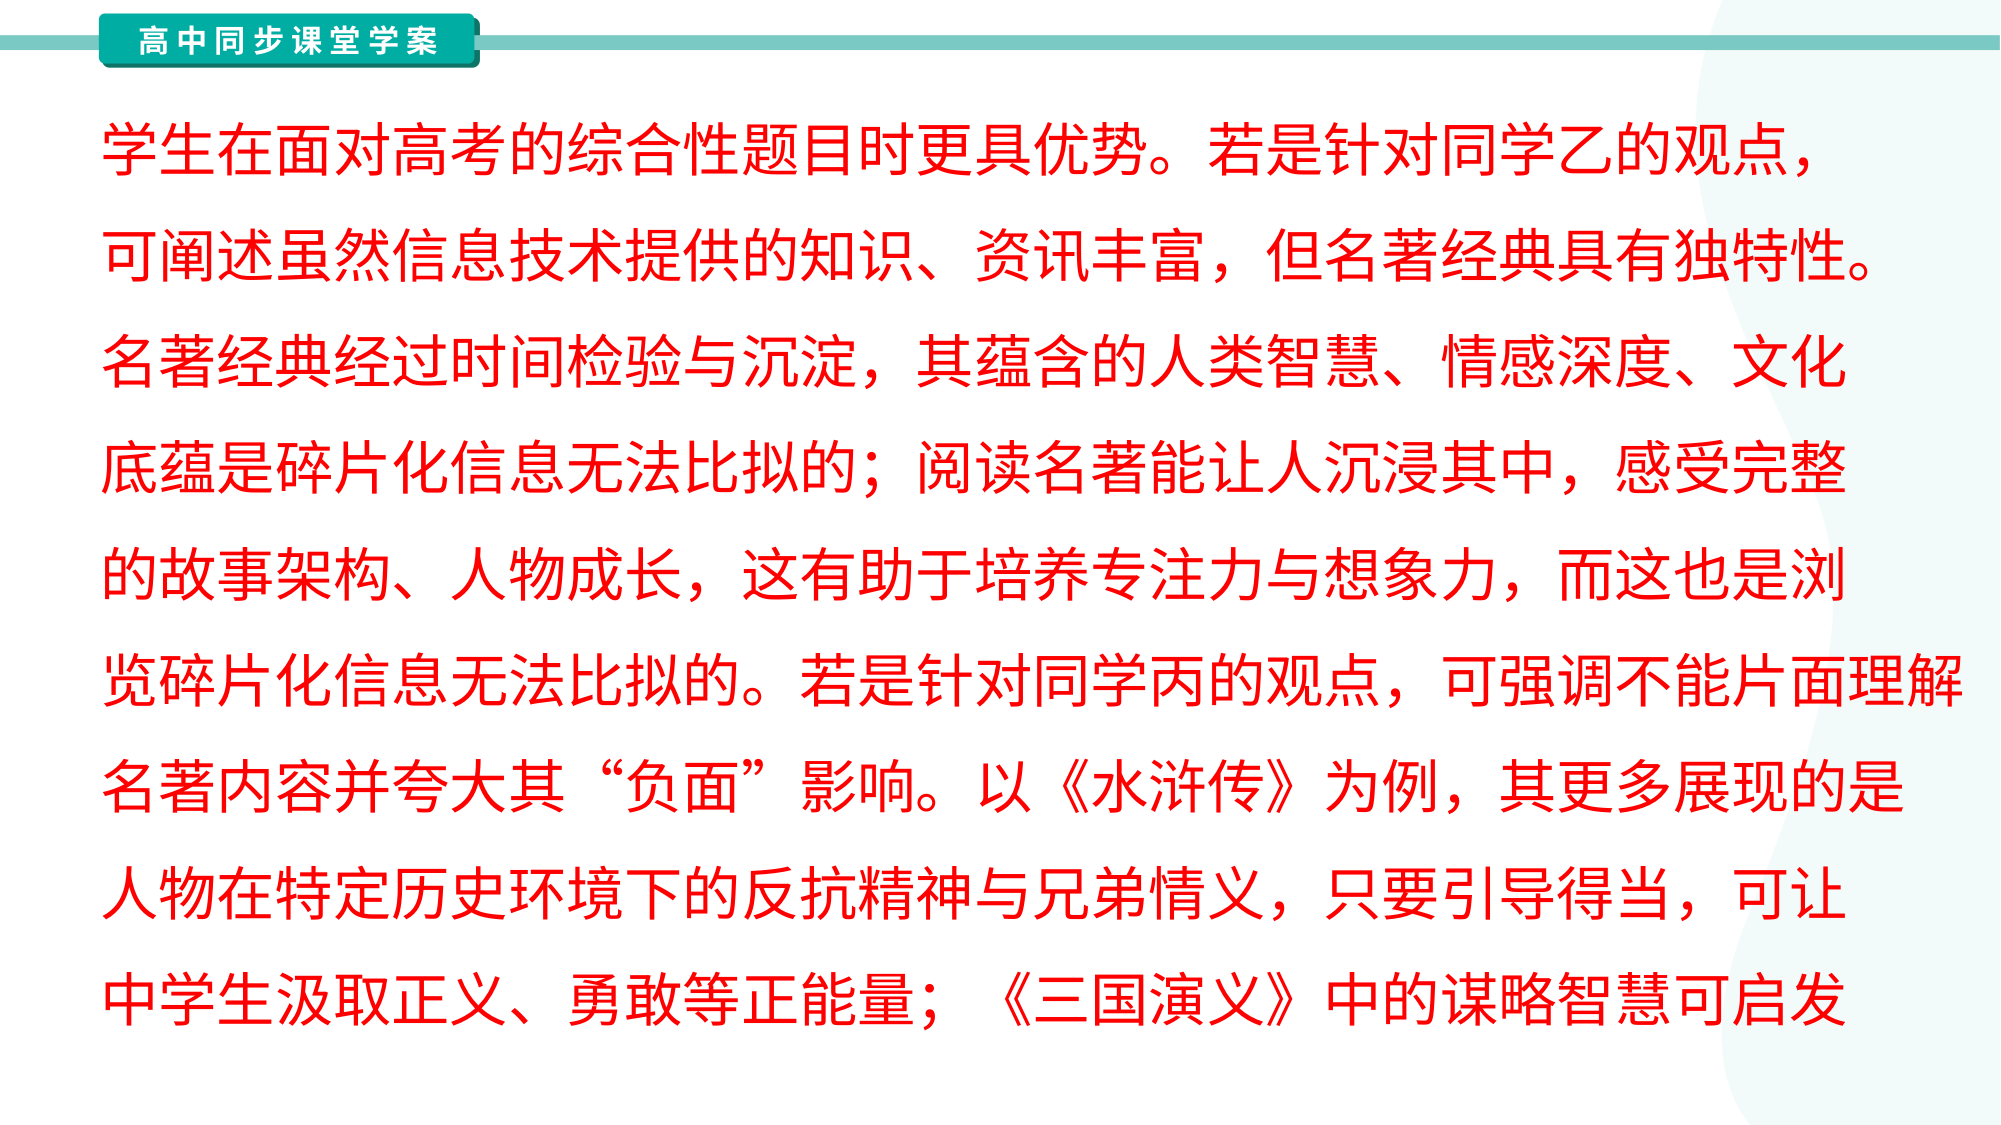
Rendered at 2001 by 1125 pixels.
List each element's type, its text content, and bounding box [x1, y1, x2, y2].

picture [0, 0, 2000, 1125]
text_box 学生在面对高考的综合性题目时更具优势。若是针对同学乙的观点， 可阐述虽然信息技术提供的知识、资讯丰富，但名著经典具有独特性。 名著经典经过时间检验与沉淀，其蕴含的人类智慧、情感深度、文化 底蕴是碎片化信息无法比拟的；阅读名著能让人沉浸其中，感受完整 的故事架构、人物成长，这有助于培养专注力与想象力，而这也是浏 览碎片化信息无法比拟的。若是针对同学丙的观点，可强调不能片面理解 名著内容并夸大其“负面”影响。以《水浒传》为例，其更多展现的是 人物在特定历史环境下的反抗精神与兄弟情义，只要引导得当，可让 中学生汲取正义、勇敢等正能量；《三国演义》中的谋略智慧可启发 [100, 76, 1899, 1033]
